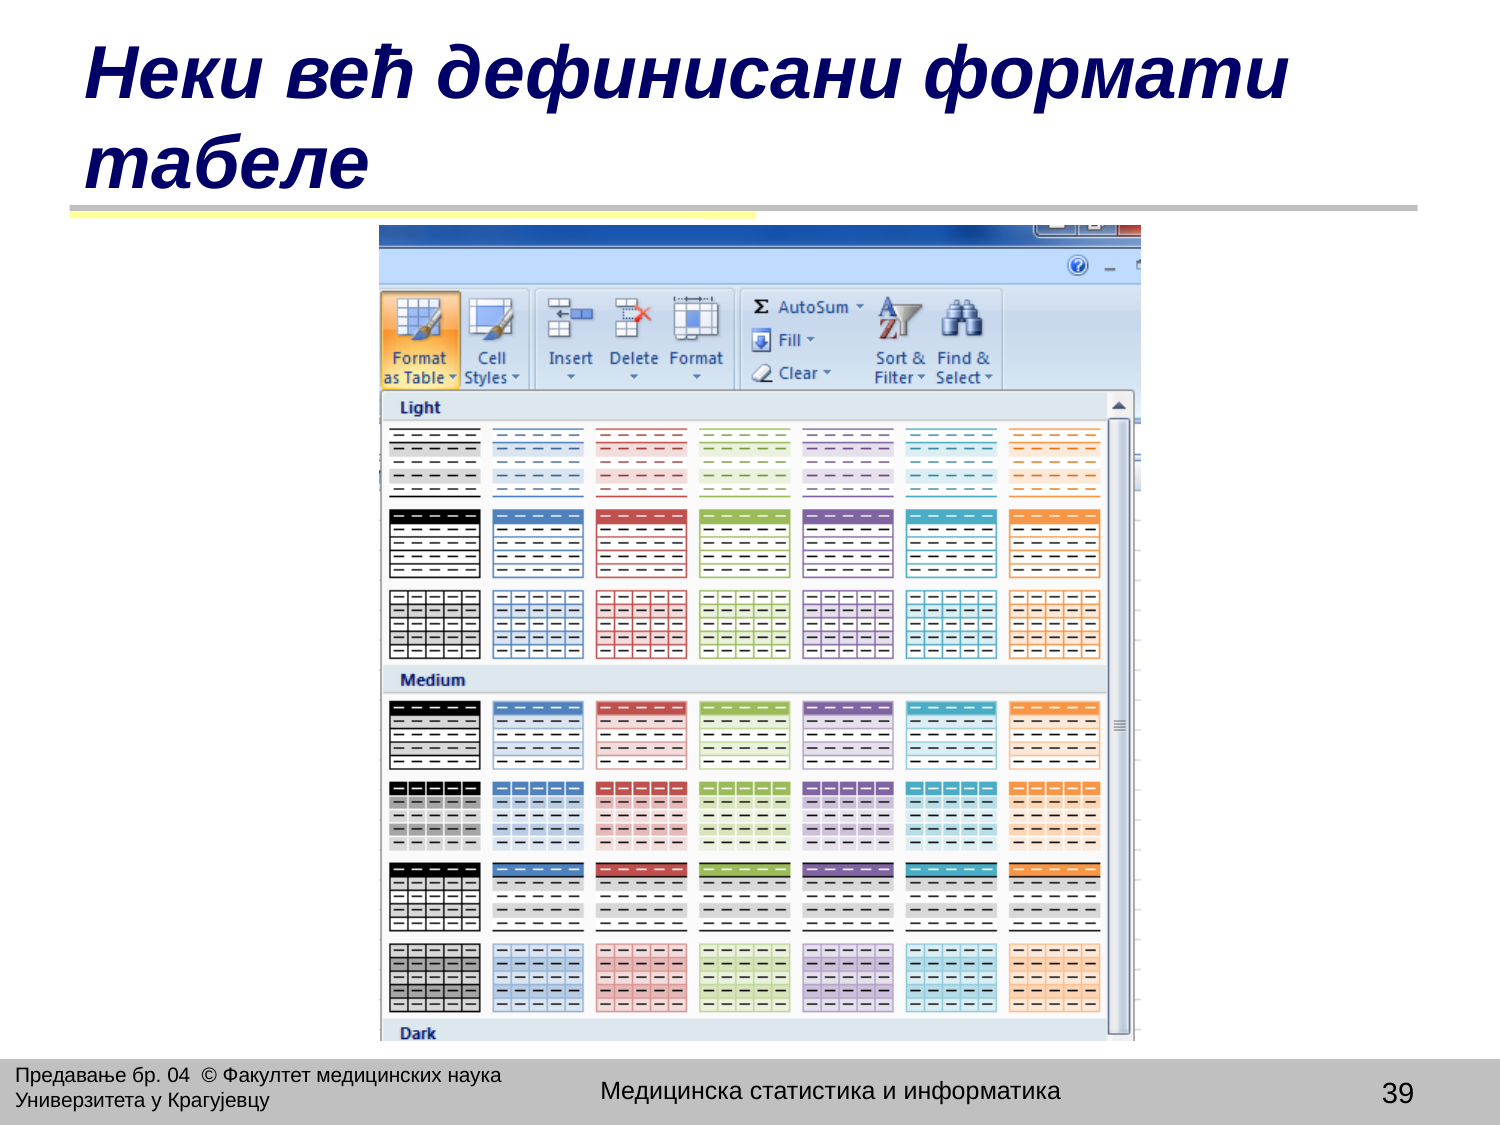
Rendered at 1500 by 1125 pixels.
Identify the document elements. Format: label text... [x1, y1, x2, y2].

picture [379, 224, 1141, 1041]
footer Медицинска статистика и информатика [512, 1066, 1151, 1125]
title Неки већ дефинисани формати табеле [69, 19, 1426, 208]
slide_number Предавање бр. 04 © Факултет медицинских наука Универзитета у Крагујевцу [0, 1053, 619, 1108]
slide_number 39 [1166, 1066, 1430, 1125]
